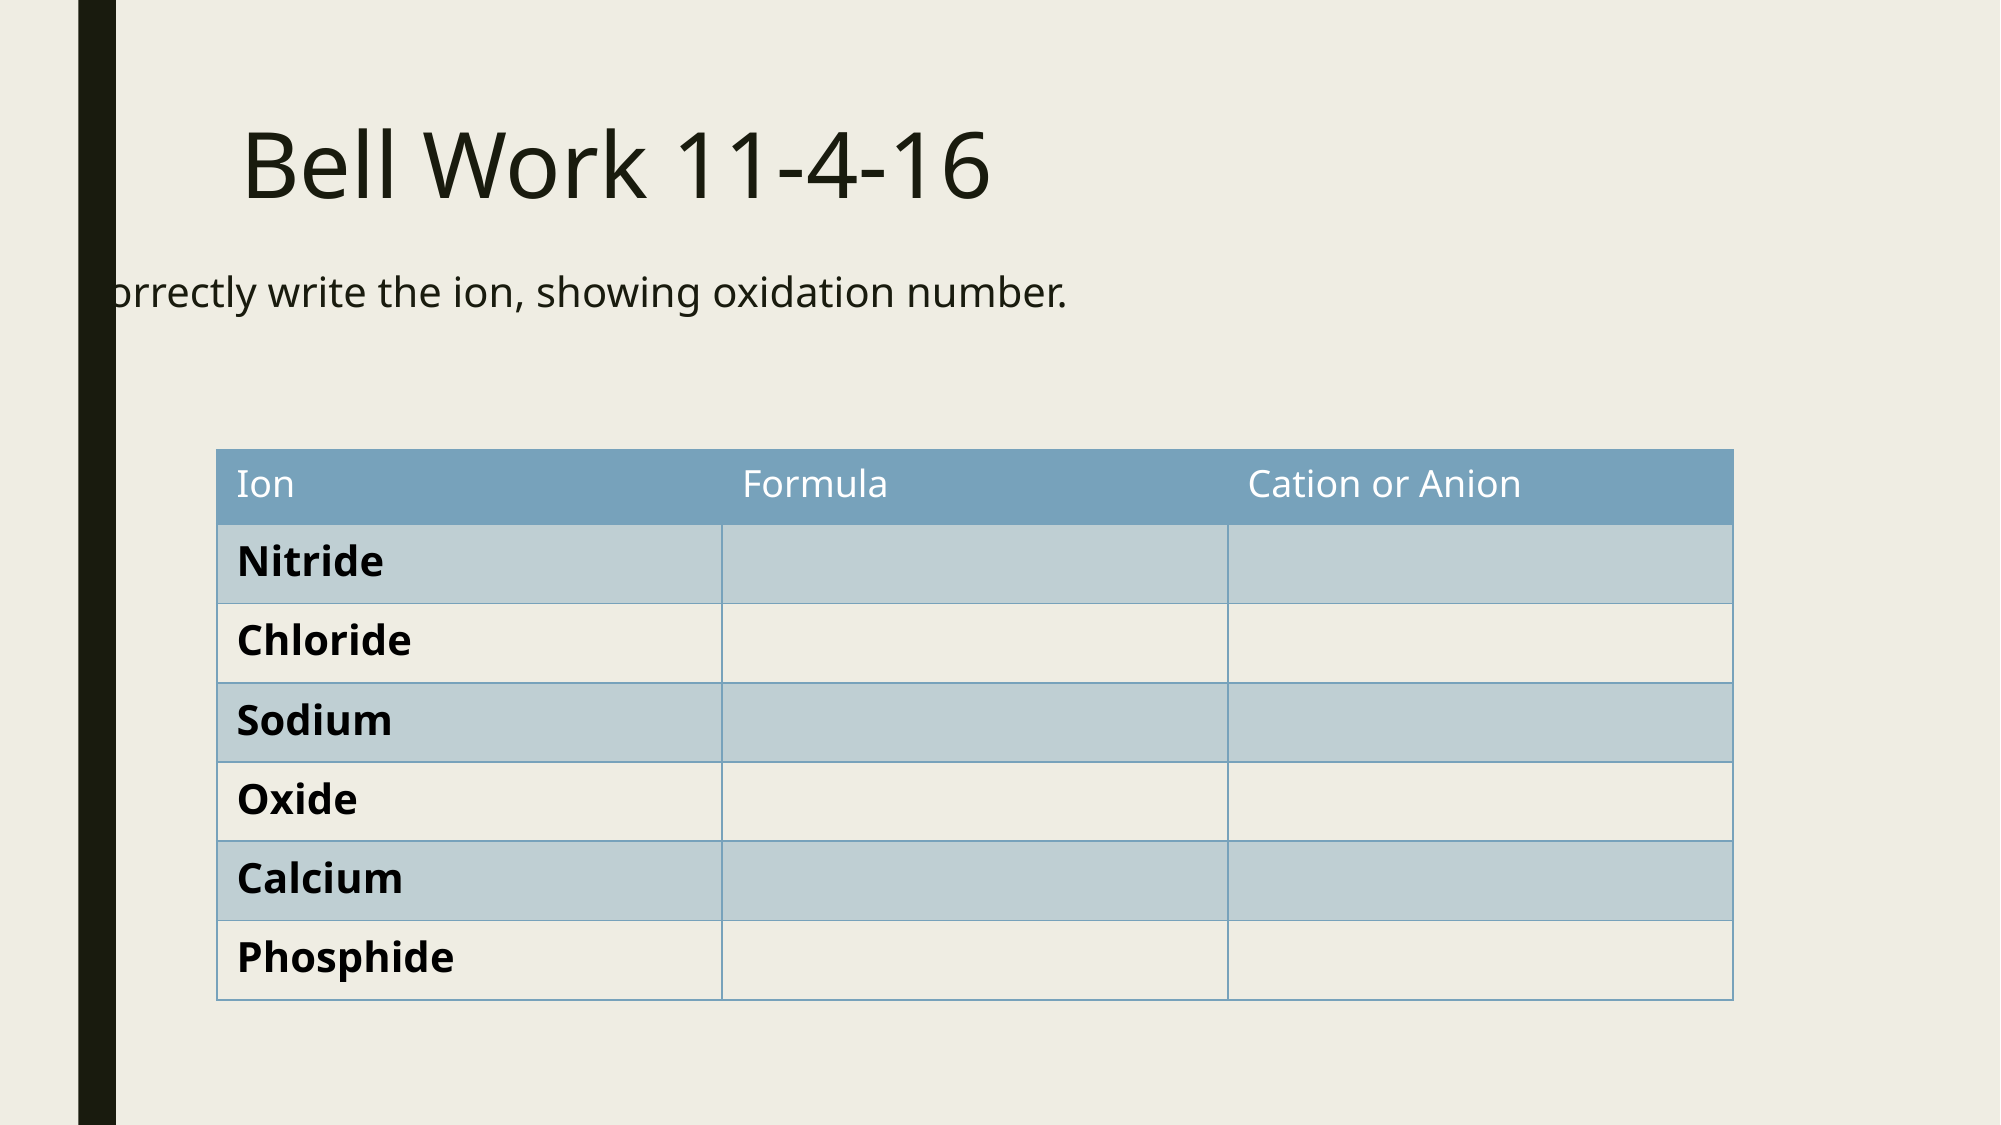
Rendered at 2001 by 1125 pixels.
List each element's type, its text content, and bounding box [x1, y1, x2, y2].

table_cell Phosphide [218, 921, 721, 999]
table_cell [1229, 921, 1732, 999]
table_cell [723, 763, 1227, 840]
table_cell [723, 604, 1227, 682]
table_header Formula [723, 451, 1227, 523]
table_cell [1229, 684, 1732, 761]
table_cell [1229, 842, 1732, 920]
table_cell Chloride [218, 604, 721, 682]
title Bell Work 11-4-16 [225, 112, 1800, 262]
table_cell [723, 525, 1227, 603]
table_header Cation or Anion [1229, 451, 1732, 523]
table_cell [1229, 525, 1732, 603]
table_cell [723, 921, 1227, 999]
table_cell [1229, 604, 1732, 682]
table_cell Sodium [218, 684, 721, 761]
table_cell [723, 684, 1227, 761]
list Correctly write the ion, showing oxidation number. [65, 262, 1934, 463]
table_cell [723, 842, 1227, 920]
table_cell Calcium [218, 842, 721, 920]
table_cell [1229, 763, 1732, 840]
table_header Ion [218, 451, 721, 523]
table_cell Oxide [218, 763, 721, 840]
table_cell Nitride [218, 525, 721, 603]
